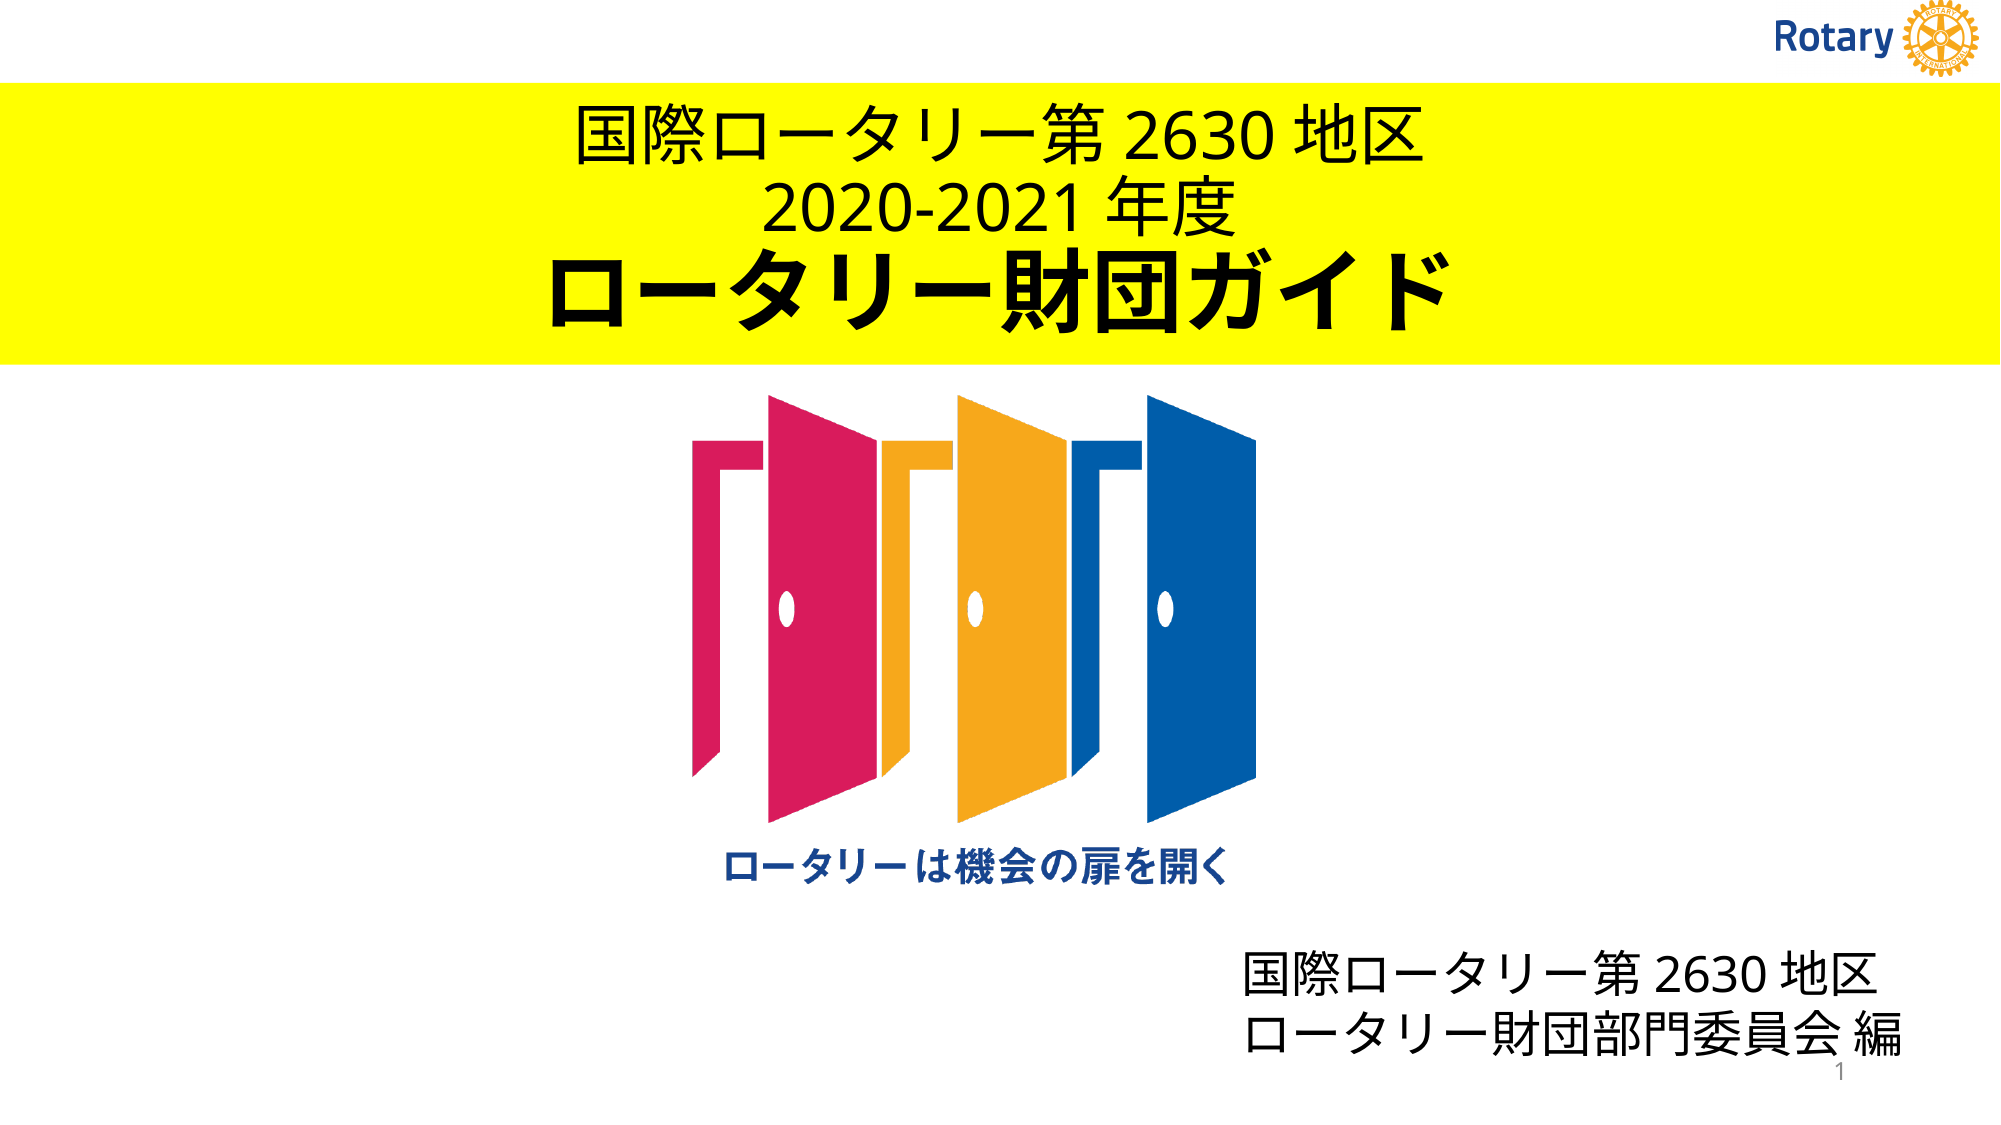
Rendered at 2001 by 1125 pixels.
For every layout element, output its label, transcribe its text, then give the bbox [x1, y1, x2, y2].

slide_number 1 [1412, 1042, 1863, 1103]
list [690, 394, 1257, 885]
title 国際ロータリー第2630地区 2020-2021年度 ロータリー財団ガイド [0, 82, 2000, 365]
picture [1776, 0, 1979, 77]
text_box 国際ロータリー第2630地区 ロータリー財団部門委員会 編 [1227, 935, 1952, 1071]
